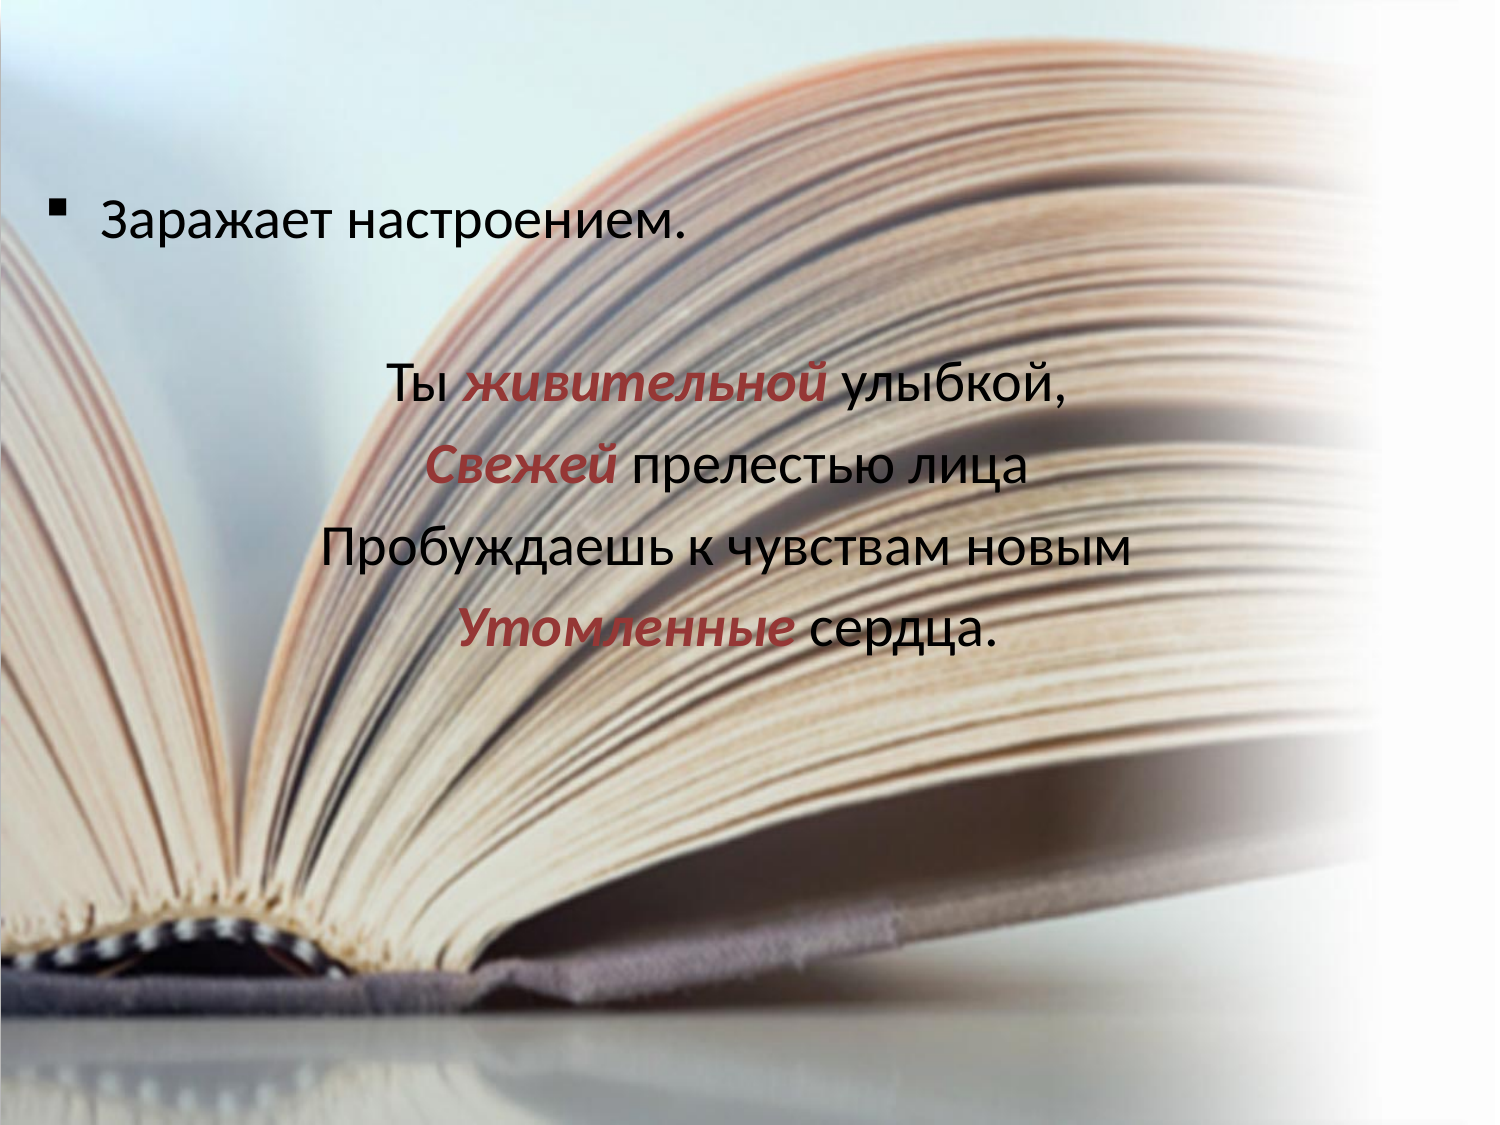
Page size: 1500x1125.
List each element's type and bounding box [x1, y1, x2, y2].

list [0, 0, 1496, 1125]
